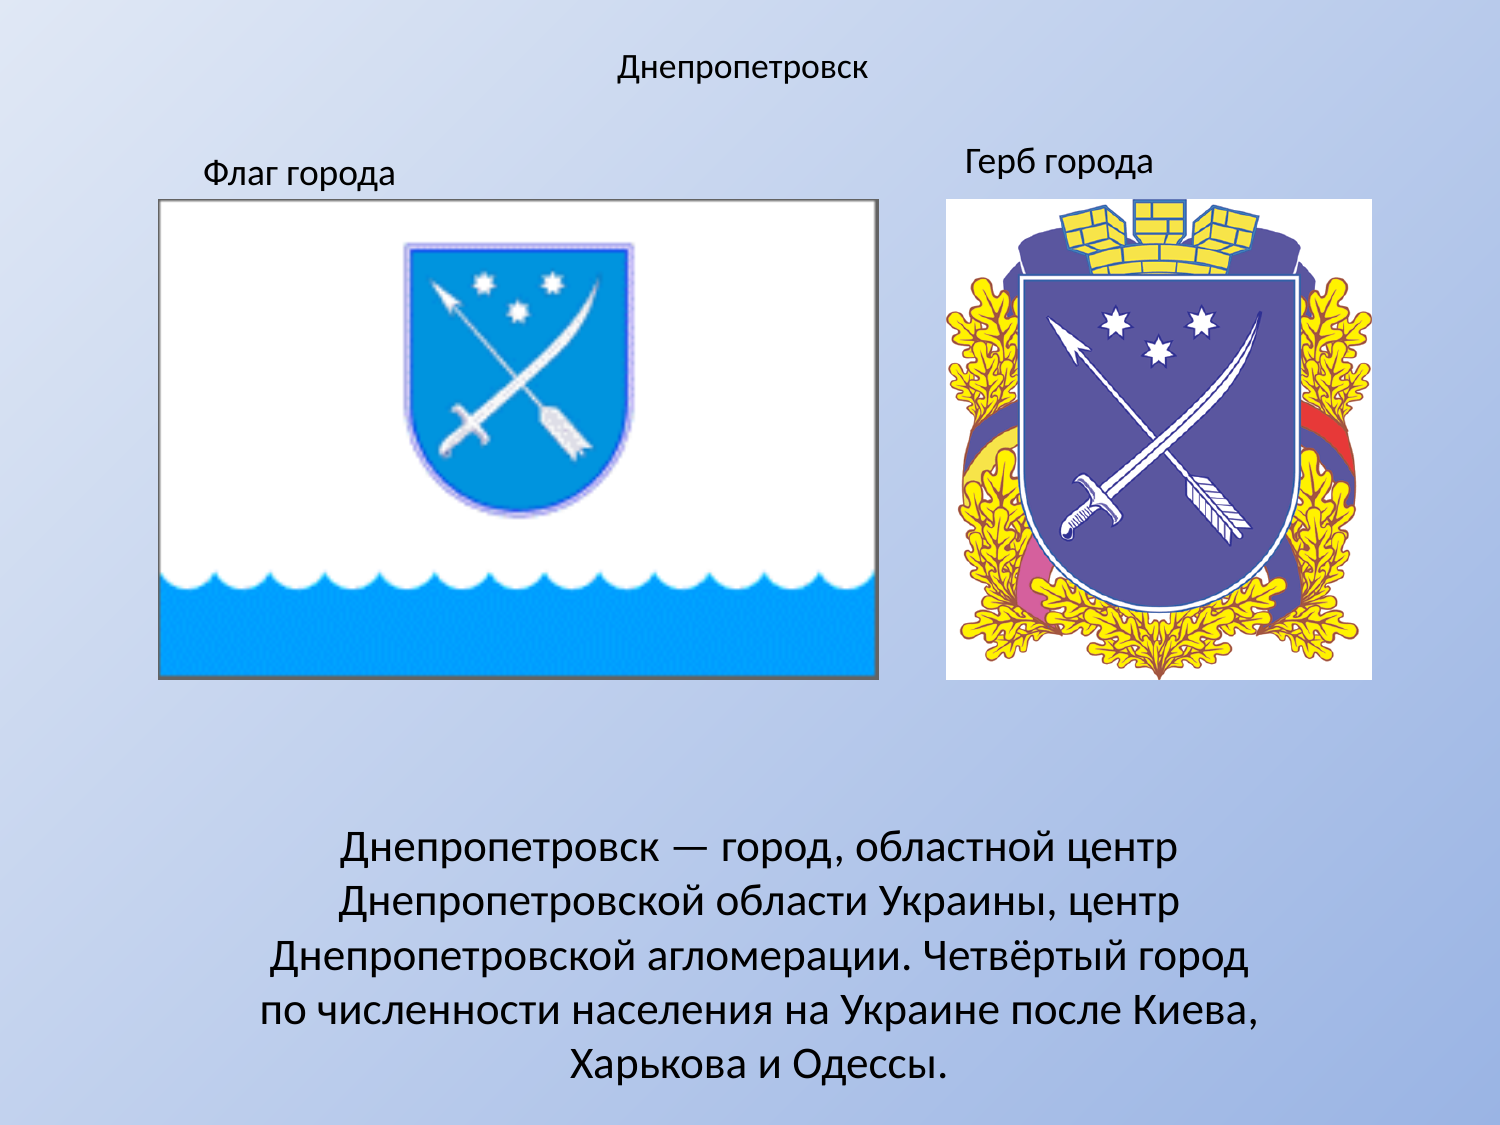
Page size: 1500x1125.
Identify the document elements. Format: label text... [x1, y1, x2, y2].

text_box Флаг города [188, 140, 412, 197]
picture [157, 198, 880, 680]
subtitle Днепропетровск — город, областной центр Днепропетровской области Украины, центр Днепропетровской агломерации. Четвёртый город по численности населения на Украине после Киева, Харькова и Одессы. [234, 808, 1285, 1097]
picture [946, 198, 1372, 680]
title Днепропетровск [105, 35, 1381, 94]
text_box Герб города [950, 128, 1170, 189]
